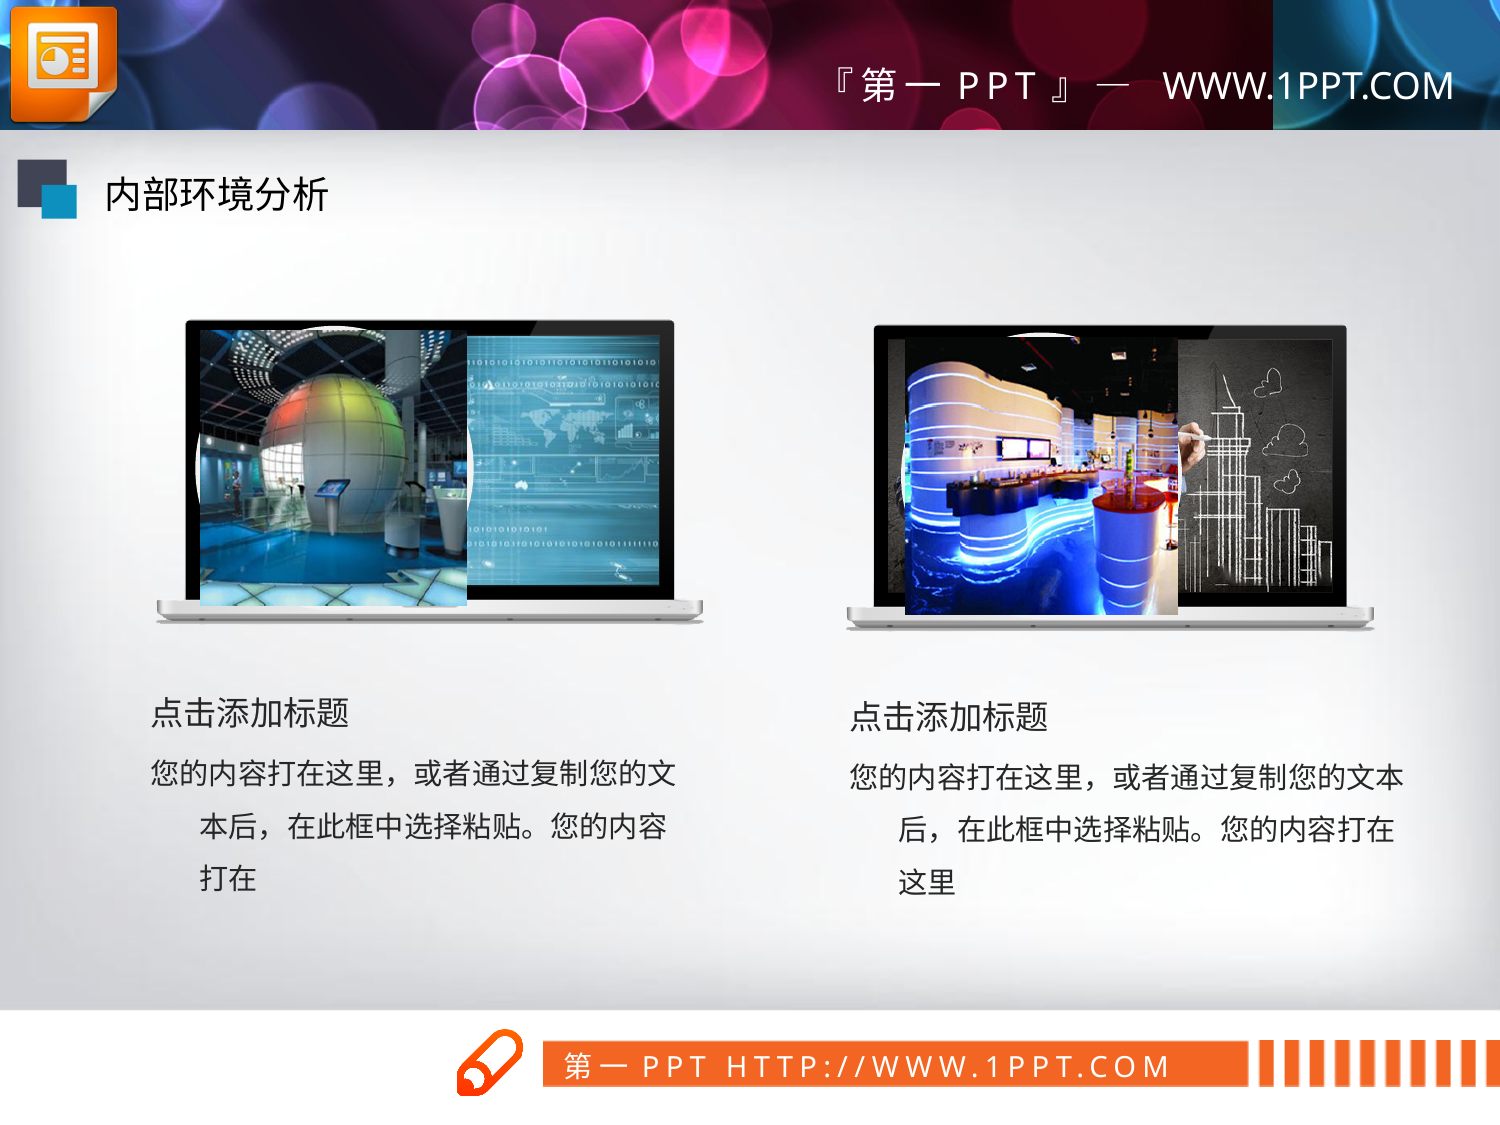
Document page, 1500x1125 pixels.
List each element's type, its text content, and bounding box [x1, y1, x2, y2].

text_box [905, 336, 1178, 615]
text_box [199, 330, 470, 607]
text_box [834, 316, 1386, 649]
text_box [17, 159, 77, 220]
picture [0, 0, 1500, 1012]
text_box 点击添加标题 您的内容打在这里，或者通过复制您的文本后，在此框中选择粘贴。您的内容打在这里 [834, 668, 1427, 929]
text_box 点击添加标题 您的内容打在这里，或者通过复制您的文本后，在此框中选择粘贴。您的内容打在 [135, 664, 706, 867]
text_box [144, 311, 715, 642]
picture [543, 1040, 1500, 1087]
text_box 内部环境分析 [89, 163, 345, 223]
